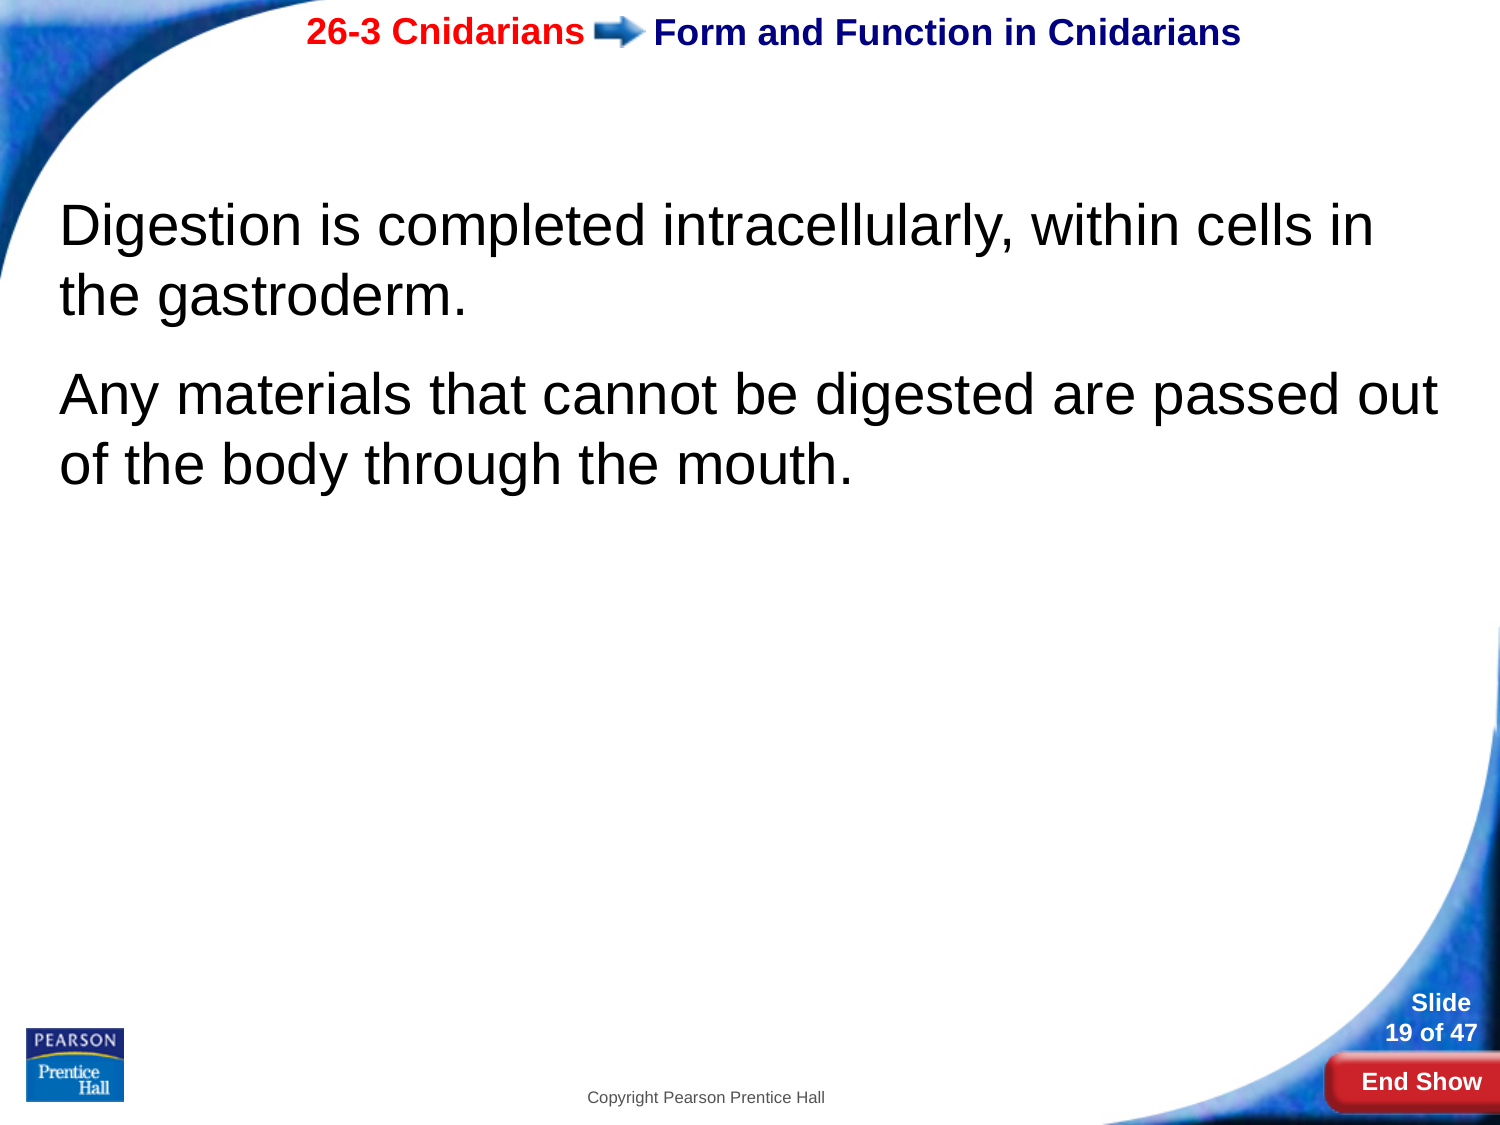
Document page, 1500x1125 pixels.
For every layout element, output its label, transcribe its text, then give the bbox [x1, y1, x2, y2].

footer Copyright Pearson Prentice Hall [468, 1078, 945, 1105]
title Form and Function in Cnidarians [638, 0, 1308, 76]
picture [0, 0, 1500, 1125]
list Digestion is completed intracellularly, within cells in the gastroderm. Any materials that cannot be digested are passed out of the body through the mouth. [44, 179, 1463, 976]
